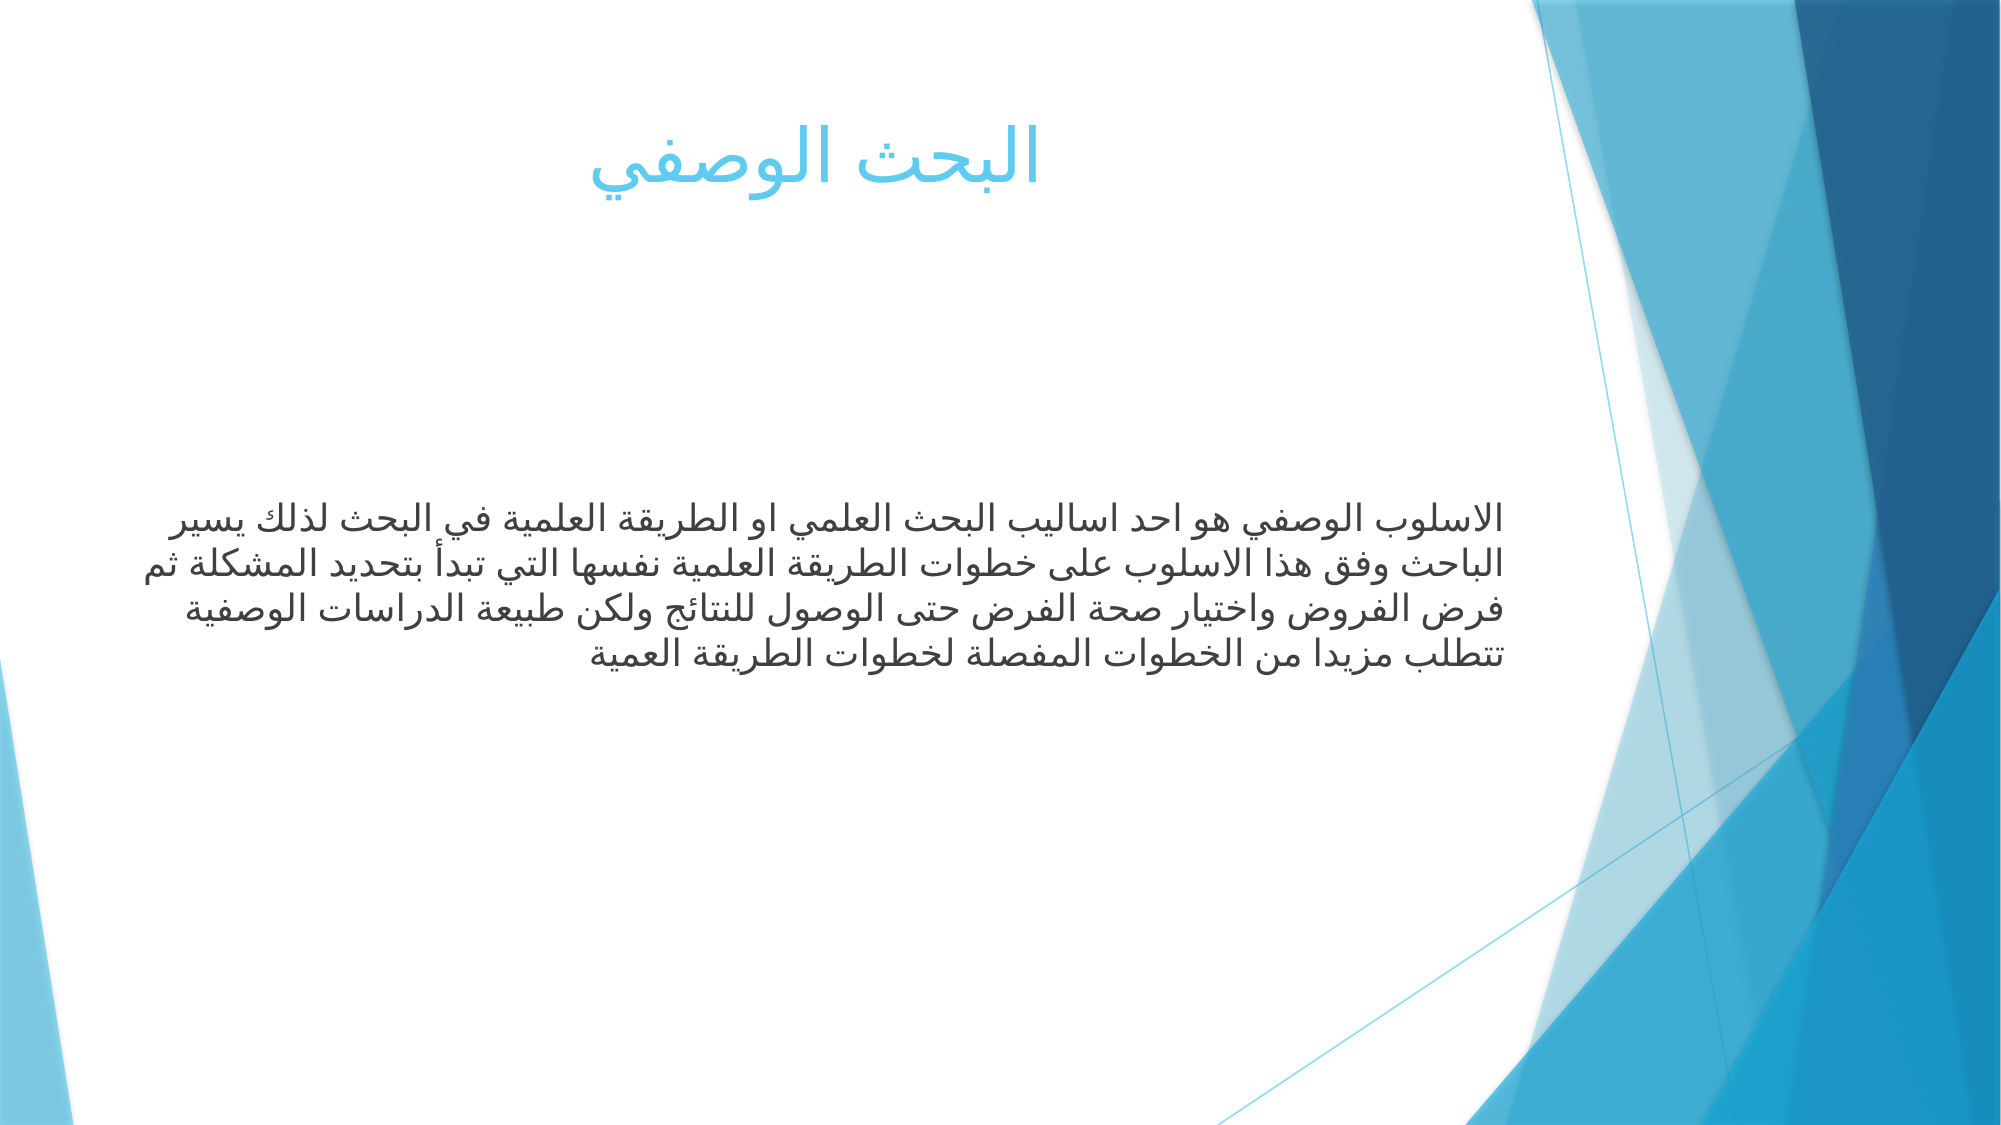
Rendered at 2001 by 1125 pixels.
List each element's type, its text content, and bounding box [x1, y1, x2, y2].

title البحث الوصفي [111, 99, 1522, 317]
list الاسلوب الوصفي هو احد اساليب البحث العلمي او الطريقة العلمية في البحث لذلك يسير الباحث وفق هذا الاسلوب على خطوات الطريقة العلمية نفسها التي تبدأ بتحديد المشكلة ثم فرض الفروض واختيار صحة الفرض حتى الوصول للنتائج ولكن طبيعة الدراسات الوصفية تتطلب مزيدا من الخطوات المفصلة لخطوات الطريقة العمية [111, 354, 1522, 992]
